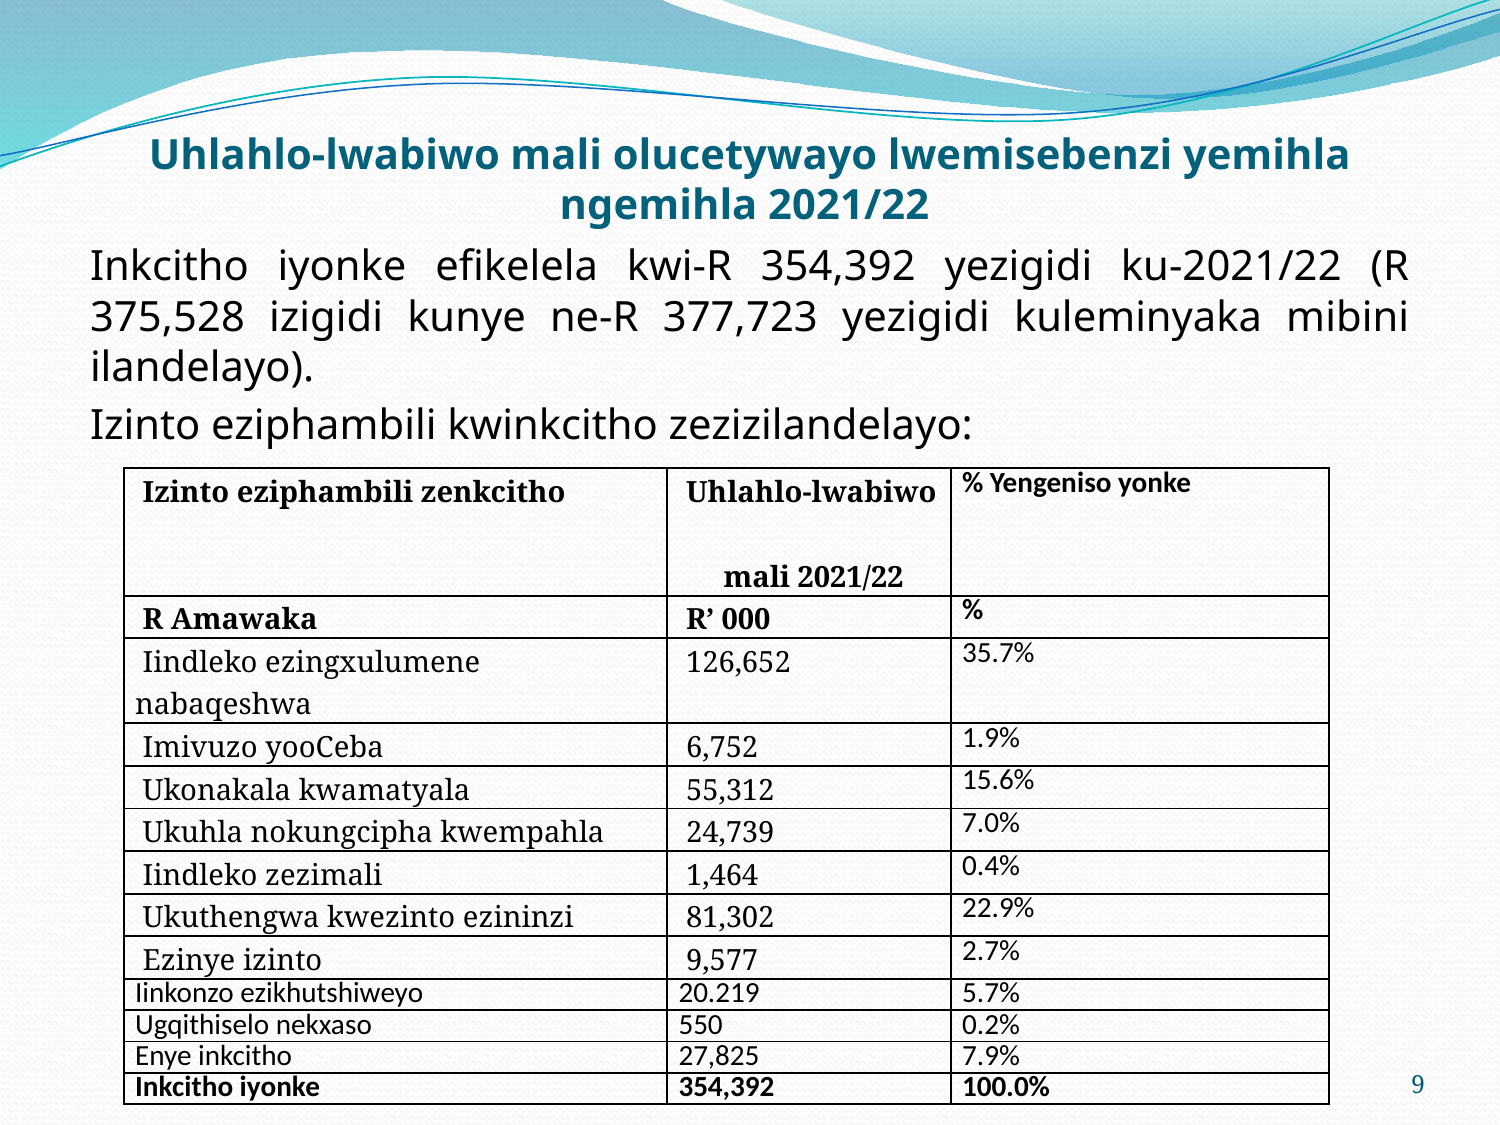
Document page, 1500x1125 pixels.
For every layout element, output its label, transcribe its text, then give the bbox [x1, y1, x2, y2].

table_cell 55,312 [668, 767, 950, 808]
table_cell 35.7% [952, 639, 1328, 722]
table_cell Ukuhla nokungcipha kwempahla [125, 809, 666, 850]
table_cell 0.2% [952, 1011, 1328, 1041]
table_cell 100.0% [952, 1074, 1328, 1103]
text_box [112, 527, 1500, 602]
table_cell 126,652 [668, 639, 950, 722]
table_cell 6,752 [668, 724, 950, 765]
table_cell 9,577 [668, 937, 950, 978]
table_cell Ukuthengwa kwezinto ezininzi [125, 895, 666, 935]
table_cell Ugqithiselo nekxaso [125, 1011, 666, 1041]
table_cell R’ 000 [668, 602, 950, 637]
table_cell 24,739 [668, 809, 950, 850]
table_cell 22.9% [952, 895, 1328, 935]
table_cell Imivuzo yooCeba [125, 724, 666, 765]
table_cell 2.7% [952, 937, 1328, 978]
table_cell 0.4% [952, 852, 1328, 893]
slide_number 9 [1330, 1042, 1425, 1103]
table_cell 15.6% [952, 767, 1328, 808]
table_cell 1,464 [668, 852, 950, 893]
table_cell 7.0% [952, 809, 1328, 850]
table_cell Iindleko zezimali [125, 852, 666, 893]
table_cell 5.7% [952, 980, 1328, 1009]
table_cell Enye inkcitho [125, 1042, 666, 1072]
table_header Izinto eziphambili zenkcitho [125, 469, 666, 527]
table_cell Iindleko ezingxulumene nabaqeshwa [125, 639, 666, 722]
table_cell R Amawaka [125, 602, 666, 637]
table_cell 27,825 [668, 1042, 950, 1072]
table_cell 1.9% [952, 724, 1328, 765]
table_cell Iinkonzo ezikhutshiweyo [125, 980, 666, 1009]
table_header % Yengeniso yonke [952, 469, 1328, 527]
title Uhlahlo-lwabiwo mali olucetywayo lwemisebenzi yemihla ngemihla 2021/22 [74, 115, 1426, 231]
list Inkcitho iyonke efikelela kwi-R 354,392 yezigidi ku-2021/22 (R 375,528 izigidi kunye ne-R 377,723 yezigidi kuleminyaka mibini ilandelayo). Izinto eziphambili kwinkcitho zezizilandelayo: [74, 231, 1426, 1038]
table_cell 81,302 [668, 895, 950, 935]
table_cell Ukonakala kwamatyala [125, 767, 666, 808]
table_cell 7.9% [952, 1042, 1328, 1072]
table_cell Inkcitho iyonke [125, 1074, 666, 1103]
table_cell 20.219 [668, 980, 950, 1009]
table_cell 354,392 [668, 1074, 950, 1103]
table_cell % [952, 602, 1328, 637]
table_cell Ezinye izinto [125, 937, 666, 978]
table_cell 550 [668, 1011, 950, 1041]
table_header Uhlahlo-lwabiwo mali 2021/22 [668, 469, 950, 527]
